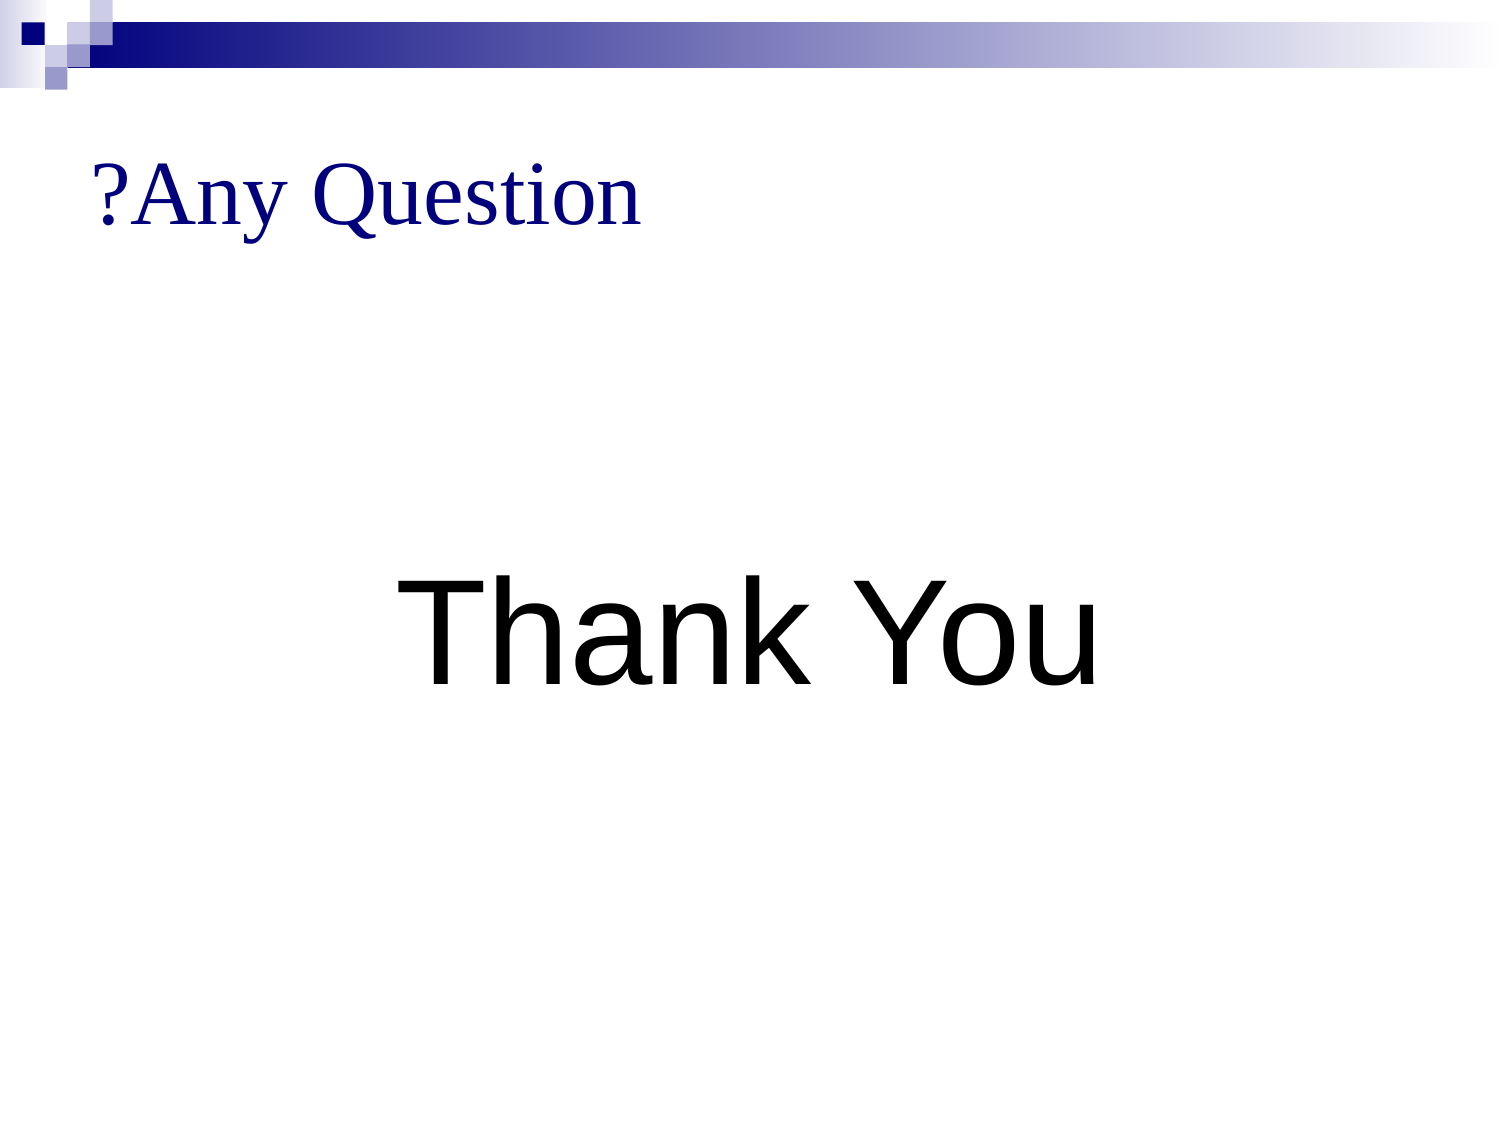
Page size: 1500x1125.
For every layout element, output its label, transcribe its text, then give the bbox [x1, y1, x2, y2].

list Thank You [0, 527, 1120, 1125]
title Any Question? [74, 74, 1426, 301]
